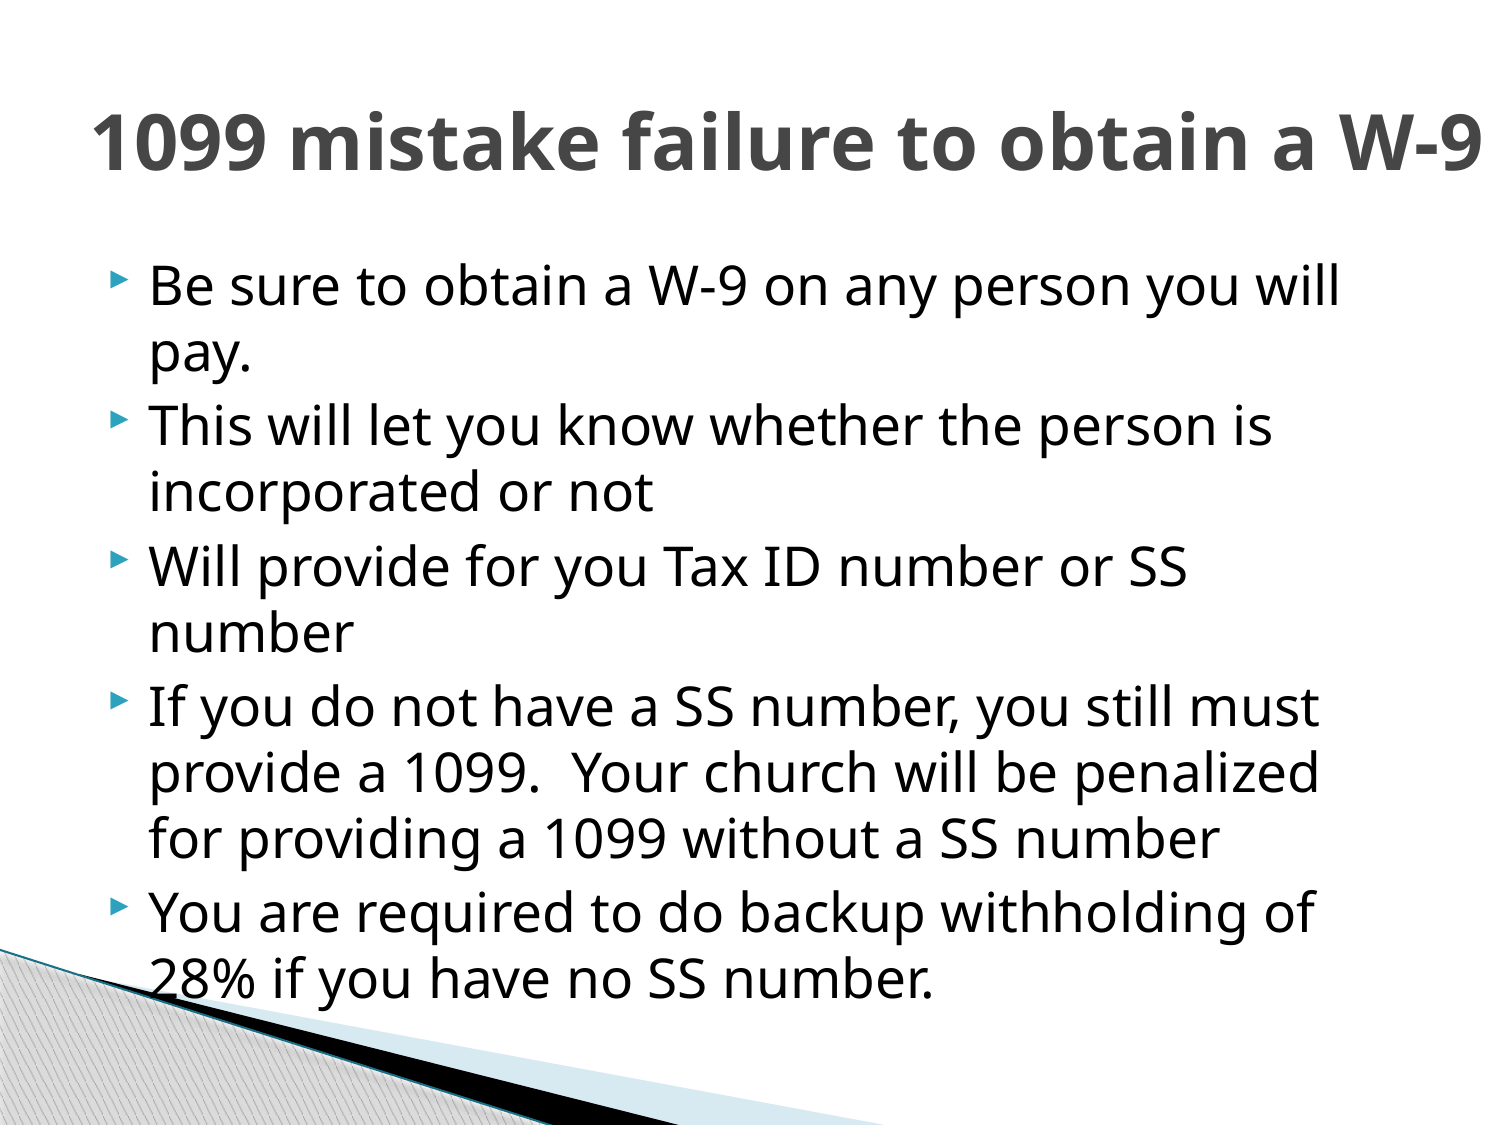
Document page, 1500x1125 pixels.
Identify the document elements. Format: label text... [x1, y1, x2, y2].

list Be sure to obtain a W-9 on any person you will pay. This will let you know whether the person is incorporated or not Will provide for you Tax ID number or SS number If you do not have a SS number, you still must provide a 1099. Your church will be penalized for providing a 1099 without a SS number You are required to do backup withholding of 28% if you have no SS number. [75, 243, 1425, 1025]
title 1099 mistake failure to obtain a W-9 [75, 45, 1500, 233]
